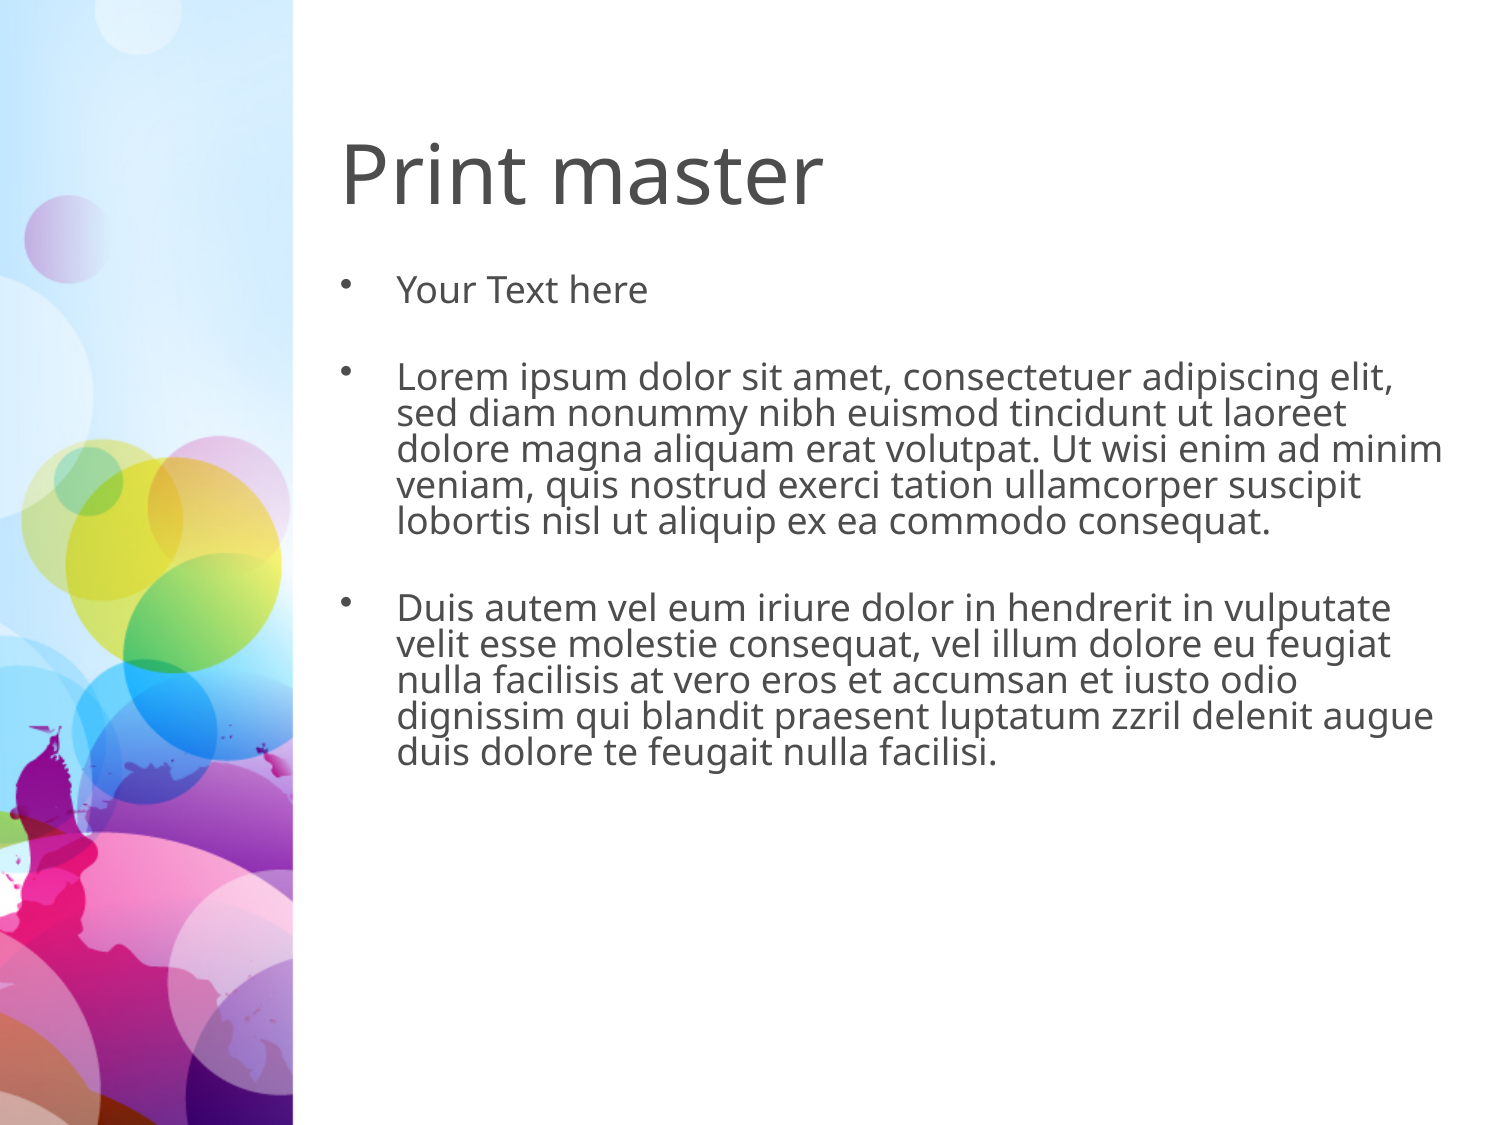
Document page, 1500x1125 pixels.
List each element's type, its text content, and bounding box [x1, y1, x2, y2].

title Print master [324, 112, 1463, 230]
picture [0, 0, 1500, 1125]
list Your Text here Lorem ipsum dolor sit amet, consectetuer adipiscing elit, sed diam nonummy nibh euismod tincidunt ut laoreet dolore magna aliquam erat volutpat. Ut wisi enim ad minim veniam, quis nostrud exerci tation ullamcorper suscipit lobortis nisl ut aliquip ex ea commodo consequat. Duis autem vel eum iriure dolor in hendrerit in vulputate velit esse molestie consequat, vel illum dolore eu feugiat nulla facilisis at vero eros et accumsan et iusto odio dignissim qui blandit praesent luptatum zzril delenit augue duis dolore te feugait nulla facilisi. [324, 267, 1463, 968]
